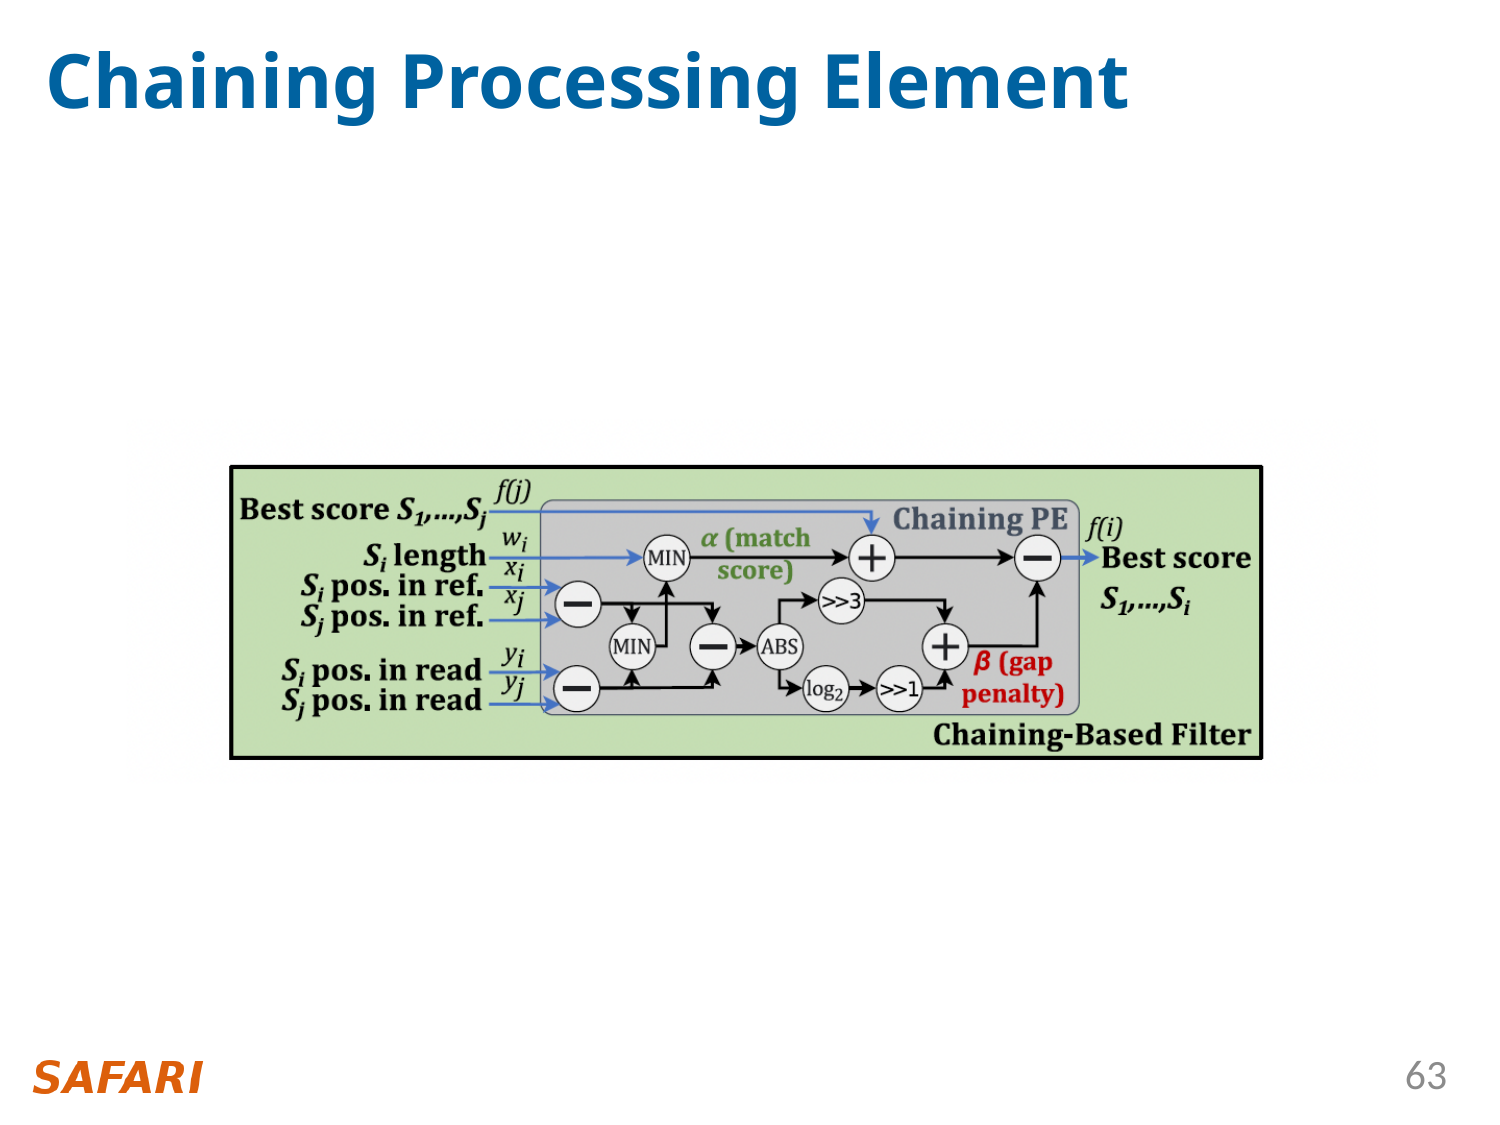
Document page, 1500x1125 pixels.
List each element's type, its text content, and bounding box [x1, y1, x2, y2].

title Chaining Processing Element [31, 15, 1475, 143]
picture [31, 1051, 209, 1104]
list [126, 419, 1379, 784]
